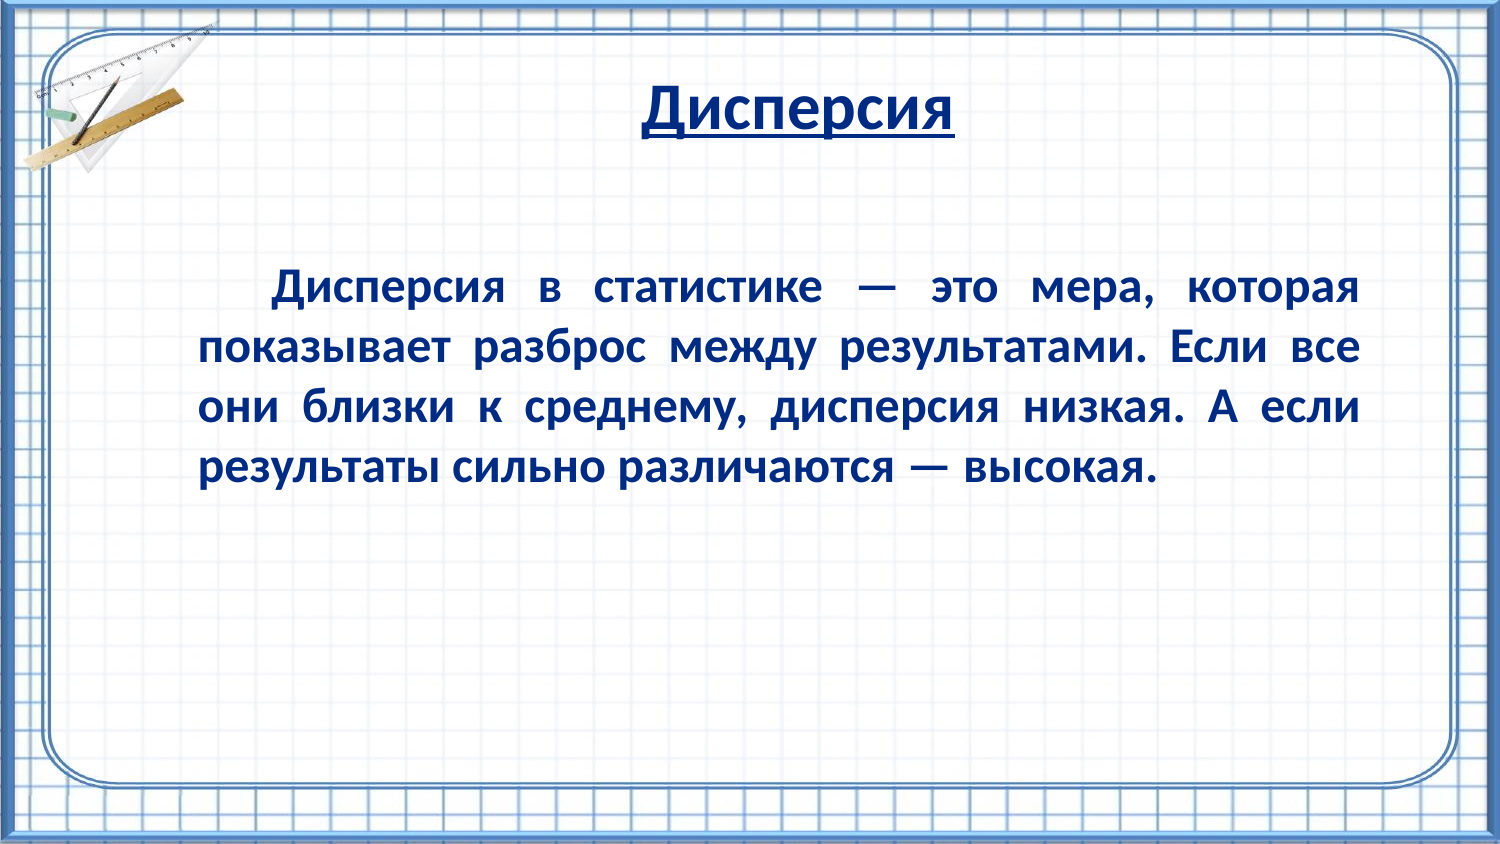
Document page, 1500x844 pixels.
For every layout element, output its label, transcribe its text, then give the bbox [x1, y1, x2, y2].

picture [0, 0, 1500, 844]
text_box Дисперсия [206, 55, 1317, 151]
text_box Дисперсия в статистике — это мера, которая показывает разброс между результатами. Если все они близки к среднему, дисперсия низкая. А если результаты сильно различаются — высокая. [182, 244, 1376, 500]
